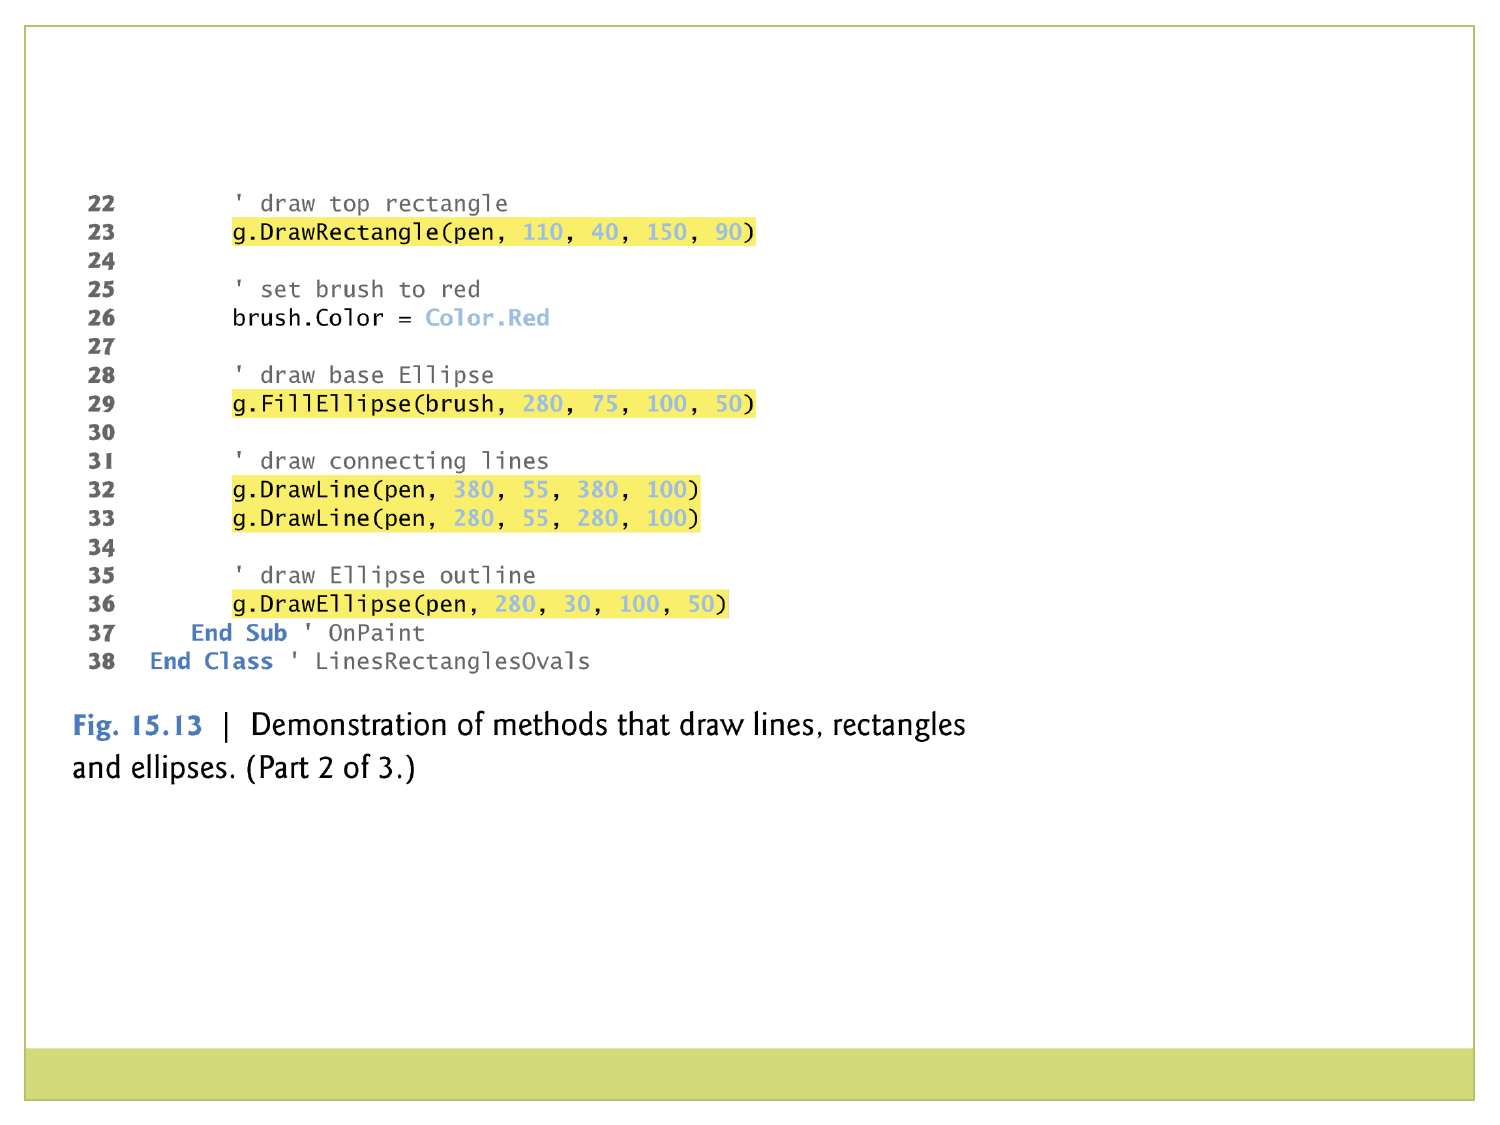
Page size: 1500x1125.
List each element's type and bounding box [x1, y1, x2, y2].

picture [0, 106, 1500, 1018]
